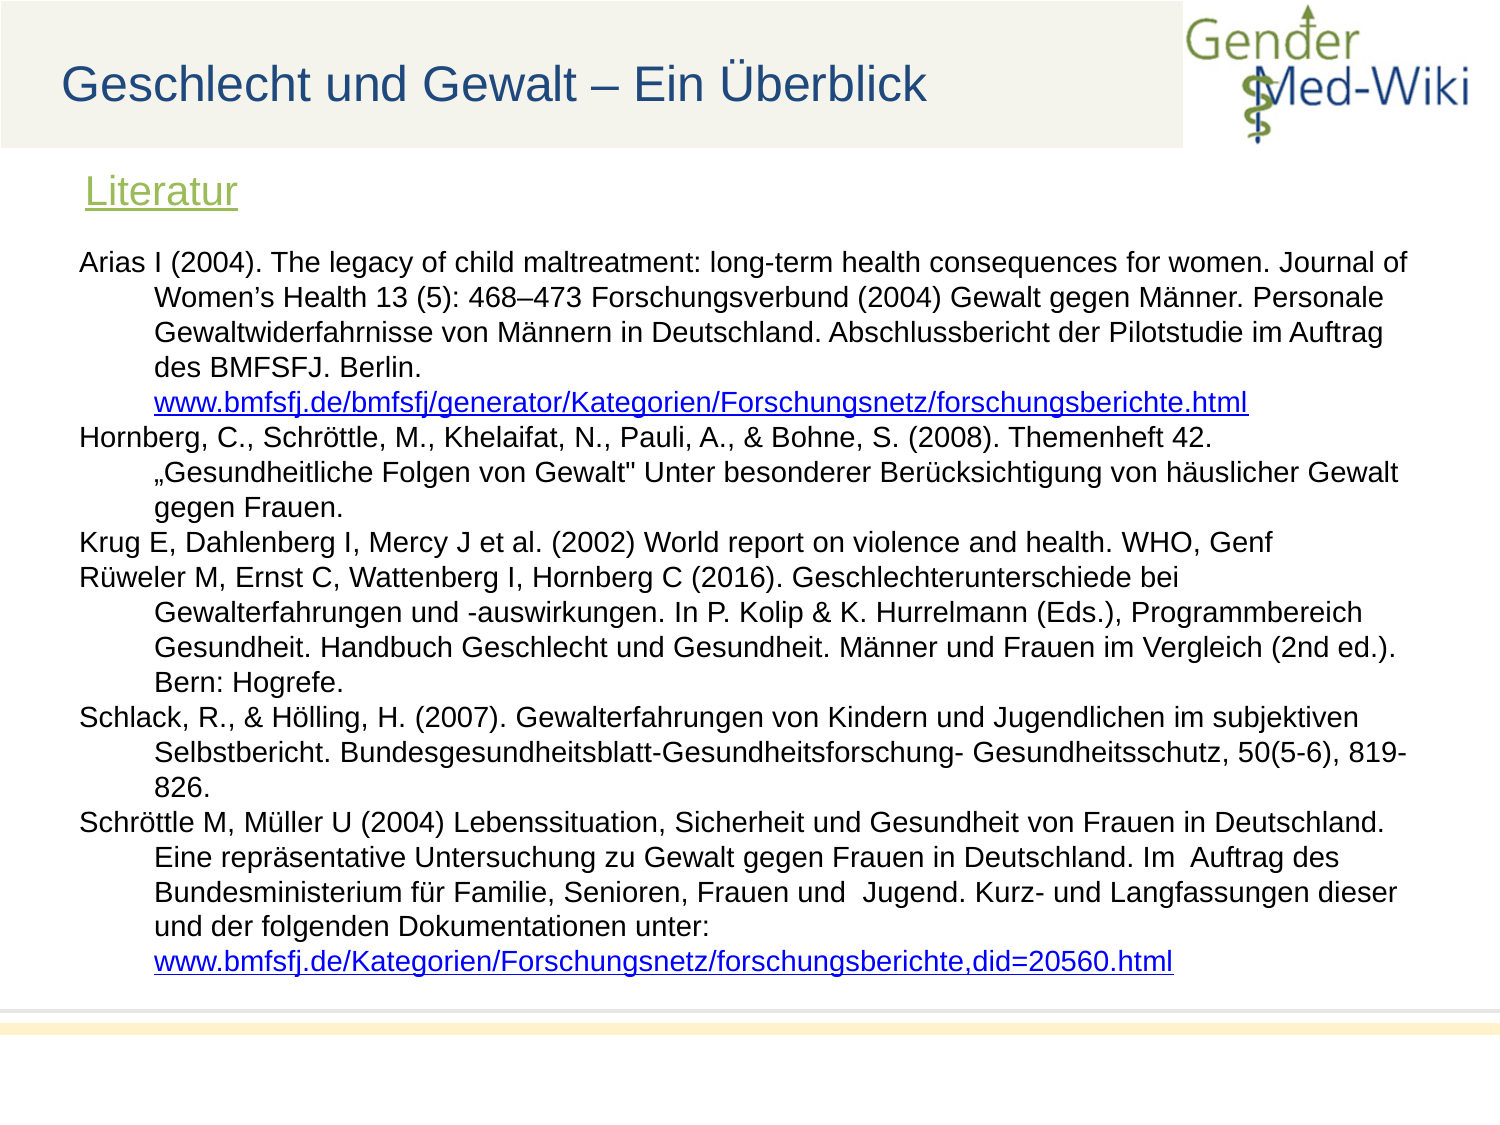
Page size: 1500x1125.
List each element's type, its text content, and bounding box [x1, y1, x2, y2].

text_box Arias I (2004). The legacy of child maltreatment: long-term health consequences for women. Journal of Women’s Health 13 (5): 468–473 Forschungsverbund (2004) Gewalt gegen Männer. Personale Gewaltwiderfahrnisse von Männern in Deutschland. Abschlussbericht der Pilotstudie im Auftrag des BMFSFJ. Berlin. www.bmfsfj.de/bmfsfj/generator/Kategorien/Forschungsnetz/forschungsberichte.html Hornberg, C., Schröttle, M., Khelaifat, N., Pauli, A., & Bohne, S. (2008). Themenheft 42. „Gesundheitliche Folgen von Gewalt" Unter besonderer Berücksichtigung von häuslicher Gewalt gegen Frauen. Krug E, Dahlenberg I, Mercy J et al. (2002) World report on violence and health. WHO, Genf Rüweler M, Ernst C, Wattenberg I, Hornberg C (2016). Geschlechterunterschiede bei Gewalterfahrungen und -auswirkungen. In P. Kolip & K. Hurrelmann (Eds.), Programmbereich Gesundheit. Handbuch Geschlecht und Gesundheit. Männer und Frauen im Vergleich (2nd ed.). Bern: Hogrefe. Schlack, R., & Hölling, H. (2007). Gewalterfahrungen von Kindern und Jugendlichen im subjektiven Selbstbericht. Bundesgesundheitsblatt-Gesundheitsforschung- Gesundheitsschutz, 50(5-6), 819-826. Schröttle M, Müller U (2004) Lebenssituation, Sicherheit und Gesundheit von Frauen in Deutschland. Eine repräsentative Untersuchung zu Gewalt gegen Frauen in Deutschland. Im Auftrag des Bundesministerium für Familie, Senioren, Frauen und Jugend. Kurz- und Langfassungen dieser und der folgenden Dokumentationen unter: www.bmfsfj.de/Kategorien/Forschungsnetz/forschungsberichte,did=20560.html [64, 236, 1436, 1009]
text_box Geschlecht und Gewalt – Ein Überblick [46, 44, 1127, 120]
picture [1183, 0, 1471, 149]
text_box [0, 1023, 1500, 1035]
text_box Literatur [70, 156, 1266, 236]
